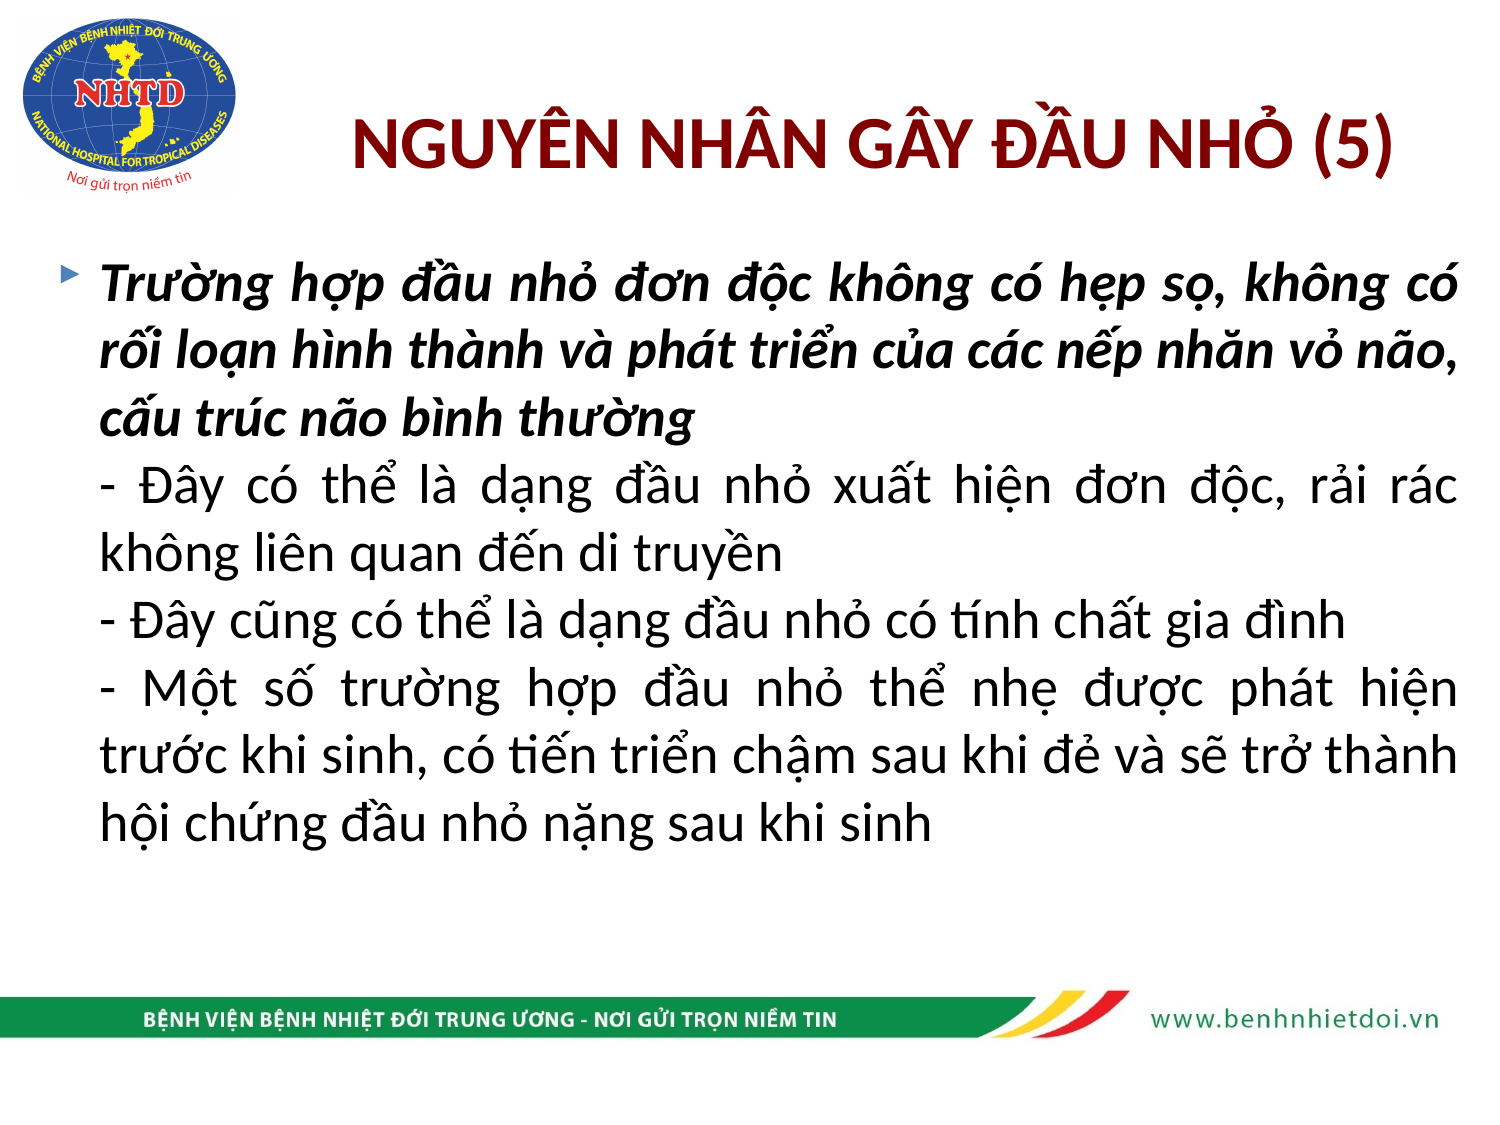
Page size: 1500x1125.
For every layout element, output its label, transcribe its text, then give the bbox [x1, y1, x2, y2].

picture [0, 0, 1500, 1125]
text_box Trường hợp đầu nhỏ đơn độc không có hẹp sọ, không có rối loạn hình thành và phát triển của các nếp nhăn vỏ não, cấu trúc não bình thường - Đây có thể là dạng đầu nhỏ xuất hiện đơn độc, rải rác không liên quan đến di truyền - Đây cũng có thể là dạng đầu nhỏ có tính chất gia đình - Một số trường hợp đầu nhỏ thể nhẹ được phát hiện trước khi sinh, có tiến triển chậm sau khi đẻ và sẽ trở thành hội chứng đầu nhỏ nặng sau khi sinh [24, 237, 1475, 1050]
title NGUYÊN NHÂN GÂY ĐẦU NHỎ (5) [312, 45, 1436, 233]
